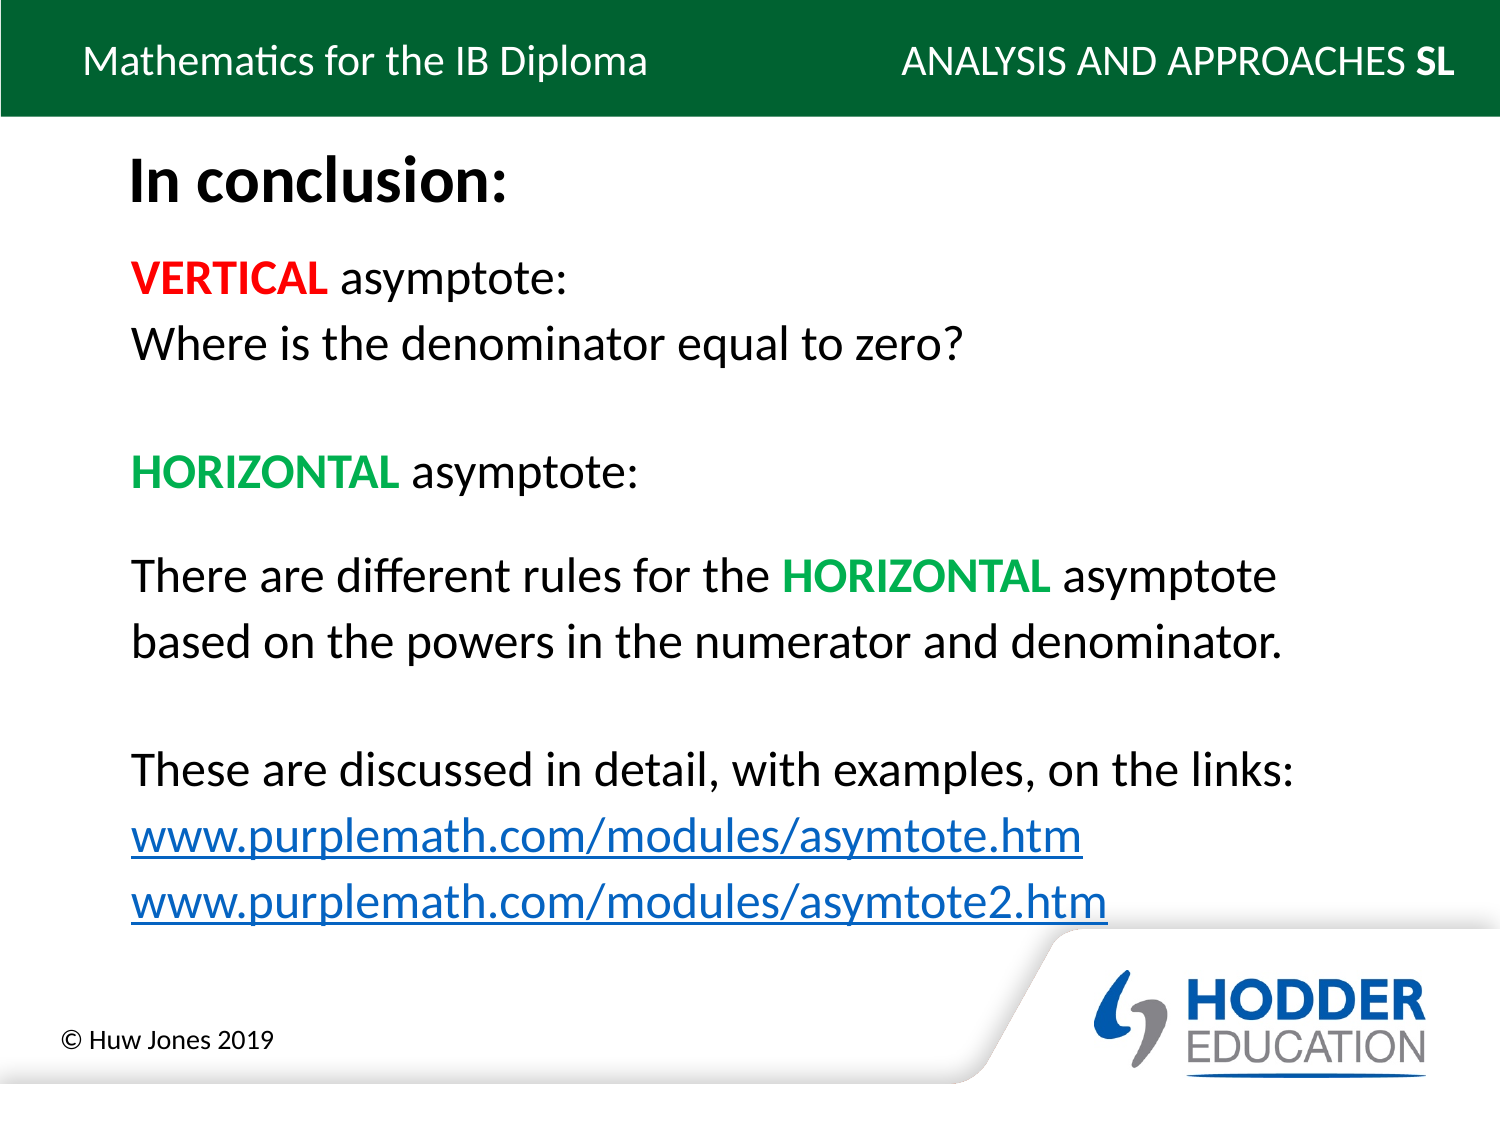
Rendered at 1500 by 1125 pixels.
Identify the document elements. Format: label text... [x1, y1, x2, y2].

text_box Mathematics for the IB Diploma ANALYSIS AND APPROACHES SL [0, 0, 1500, 118]
text_box In conclusion: [113, 128, 525, 223]
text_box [0, 893, 1500, 1125]
text_box VERTICAL asymptote: Where is the denominator equal to zero? HORIZONTAL asymptote: There are different rules for the HORIZONTAL asymptote based on the powers in the numerator and denominator. These are discussed in detail, with examples, on the links: www.purplemath.com/modules/asymtote.htm www.purplemath.com/modules/asymtote2.htm [130, 238, 1329, 893]
